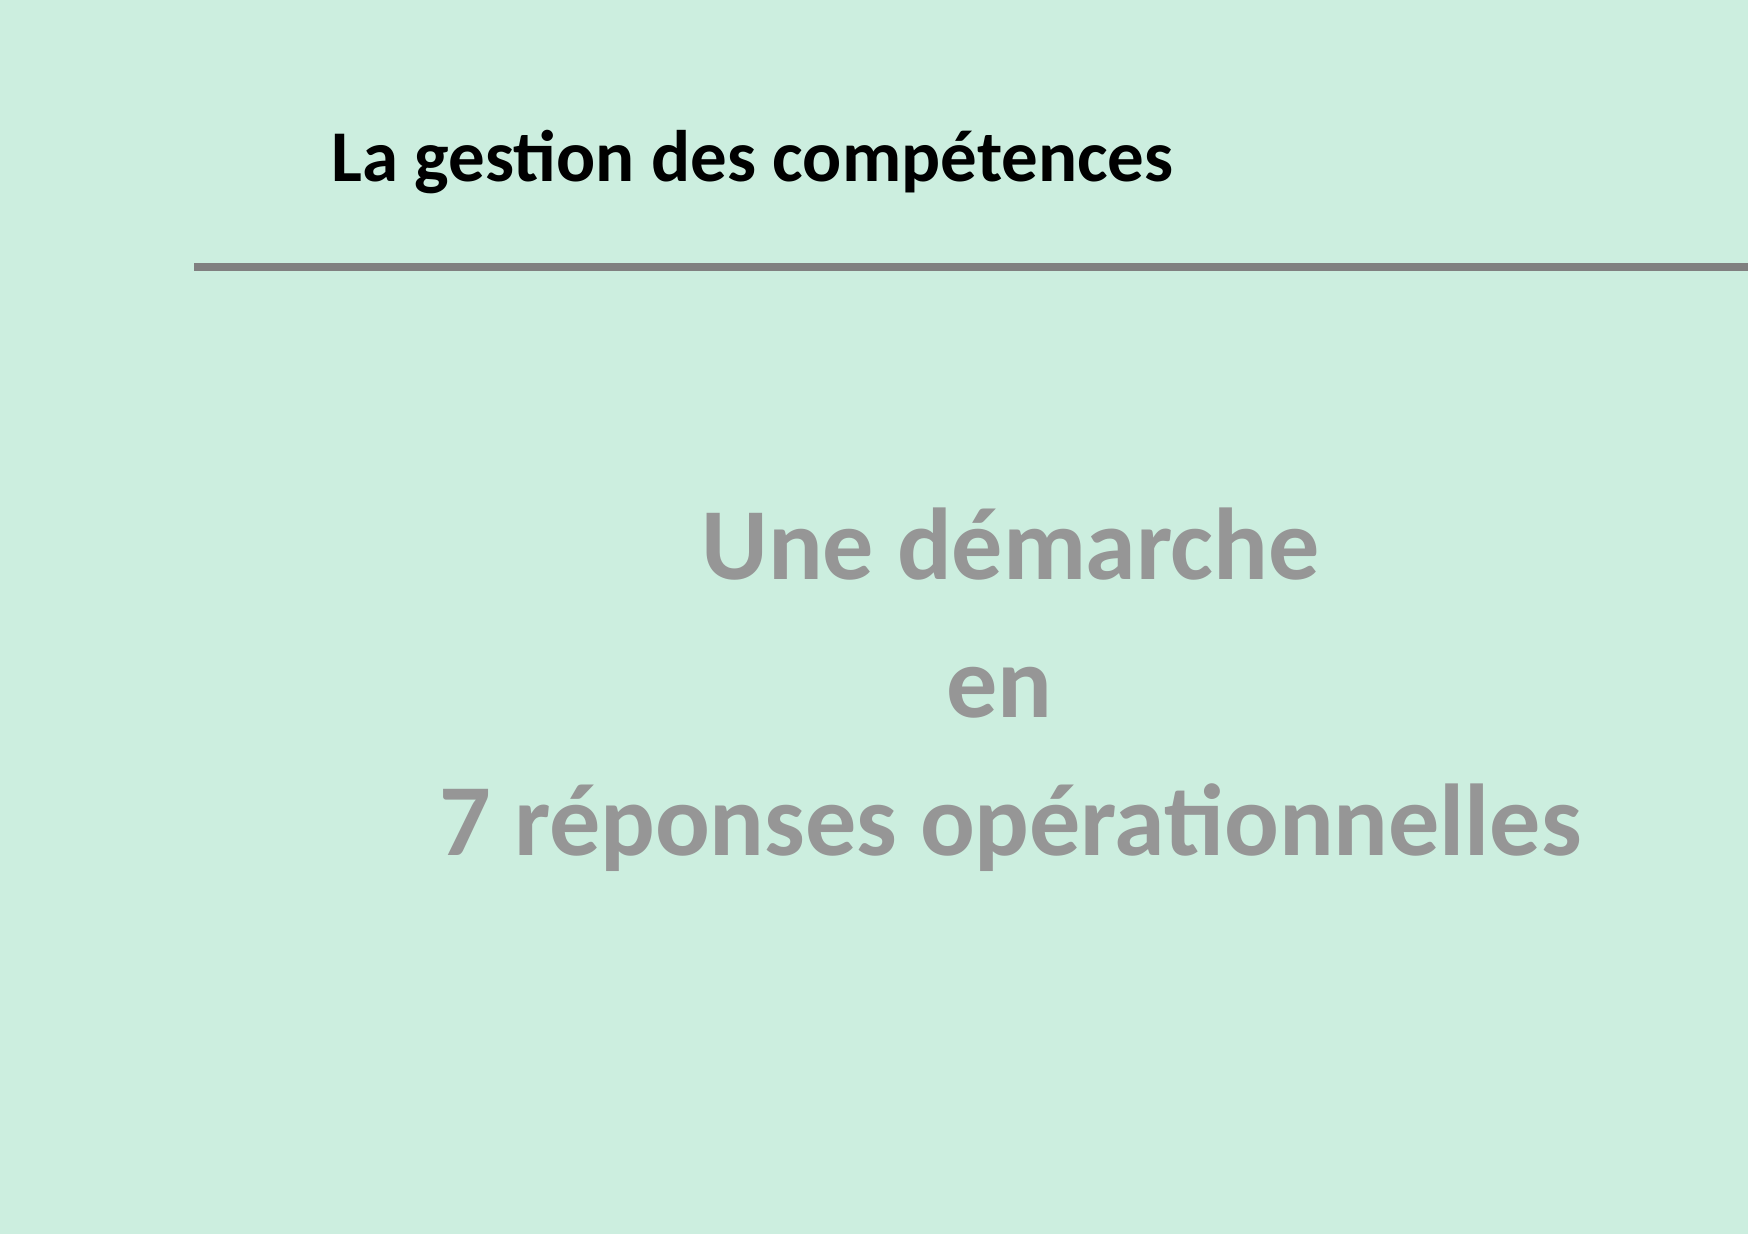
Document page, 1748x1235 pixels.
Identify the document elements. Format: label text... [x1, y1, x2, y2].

text_box La gestion des compétences [331, 108, 1658, 196]
text_box Une démarche en 7 réponses opérationnelles [363, 477, 1658, 876]
text_box [195, 264, 1748, 271]
